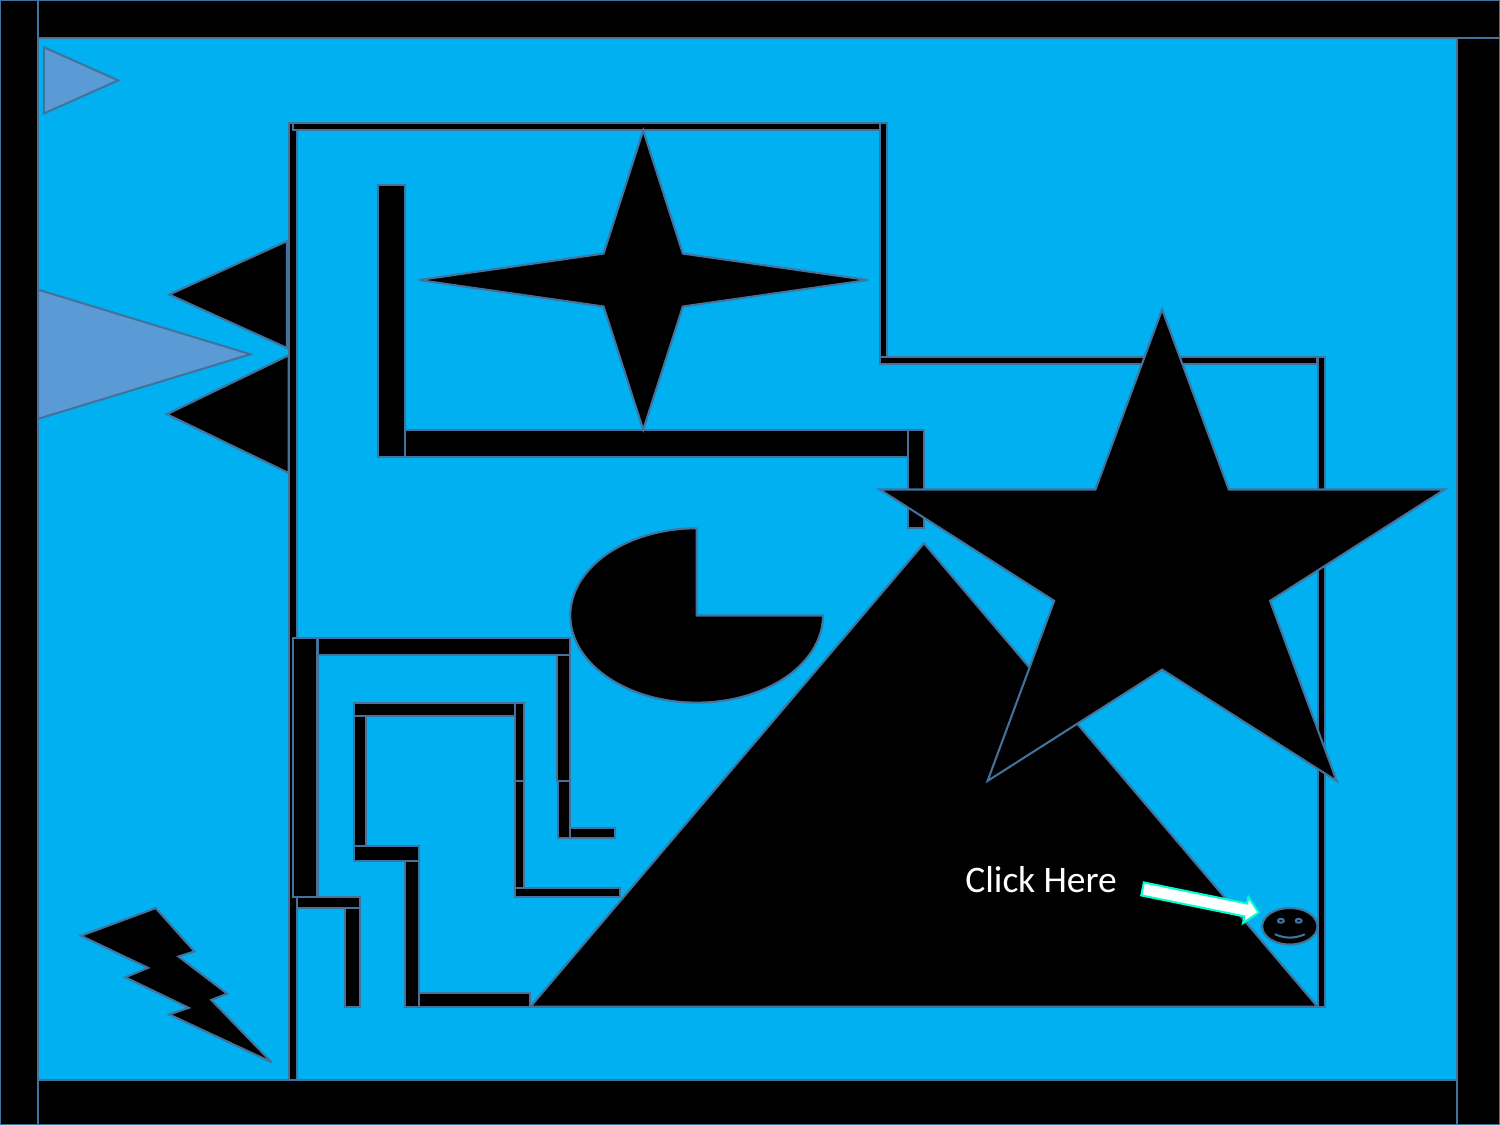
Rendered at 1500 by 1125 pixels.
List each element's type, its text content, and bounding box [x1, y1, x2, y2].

text_box [569, 527, 825, 704]
text_box [514, 887, 621, 898]
text_box [37, 288, 254, 421]
text_box [418, 992, 531, 1008]
text_box [296, 896, 361, 909]
text_box [42, 45, 121, 116]
text_box [557, 780, 571, 839]
text_box [404, 862, 420, 1008]
text_box [288, 122, 298, 1081]
text_box [1261, 906, 1319, 946]
text_box [569, 827, 616, 839]
text_box [353, 702, 514, 717]
text_box [37, 0, 1500, 39]
text_box Click Here [950, 847, 1234, 908]
text_box [879, 122, 888, 356]
text_box [1181, 356, 1317, 365]
text_box [418, 127, 868, 434]
text_box [907, 509, 925, 529]
text_box [78, 906, 273, 1064]
text_box [907, 429, 925, 488]
text_box [164, 353, 290, 475]
text_box [1456, 37, 1500, 1125]
text_box [292, 637, 319, 898]
text_box [344, 909, 361, 1008]
text_box [353, 845, 420, 862]
text_box [292, 122, 879, 131]
text_box [514, 702, 525, 780]
text_box [879, 356, 1143, 365]
text_box [406, 429, 909, 458]
text_box [876, 306, 1449, 784]
text_box [1317, 567, 1326, 746]
text_box [1317, 356, 1326, 488]
text_box [1317, 771, 1326, 1008]
text_box [353, 717, 367, 847]
text_box [514, 780, 525, 887]
text_box [166, 239, 288, 350]
text_box [37, 1079, 1458, 1125]
text_box [377, 184, 406, 458]
text_box [317, 637, 571, 656]
text_box [0, 0, 39, 1125]
text_box [556, 654, 571, 782]
text_box [1140, 881, 1261, 926]
text_box [531, 541, 1320, 1008]
